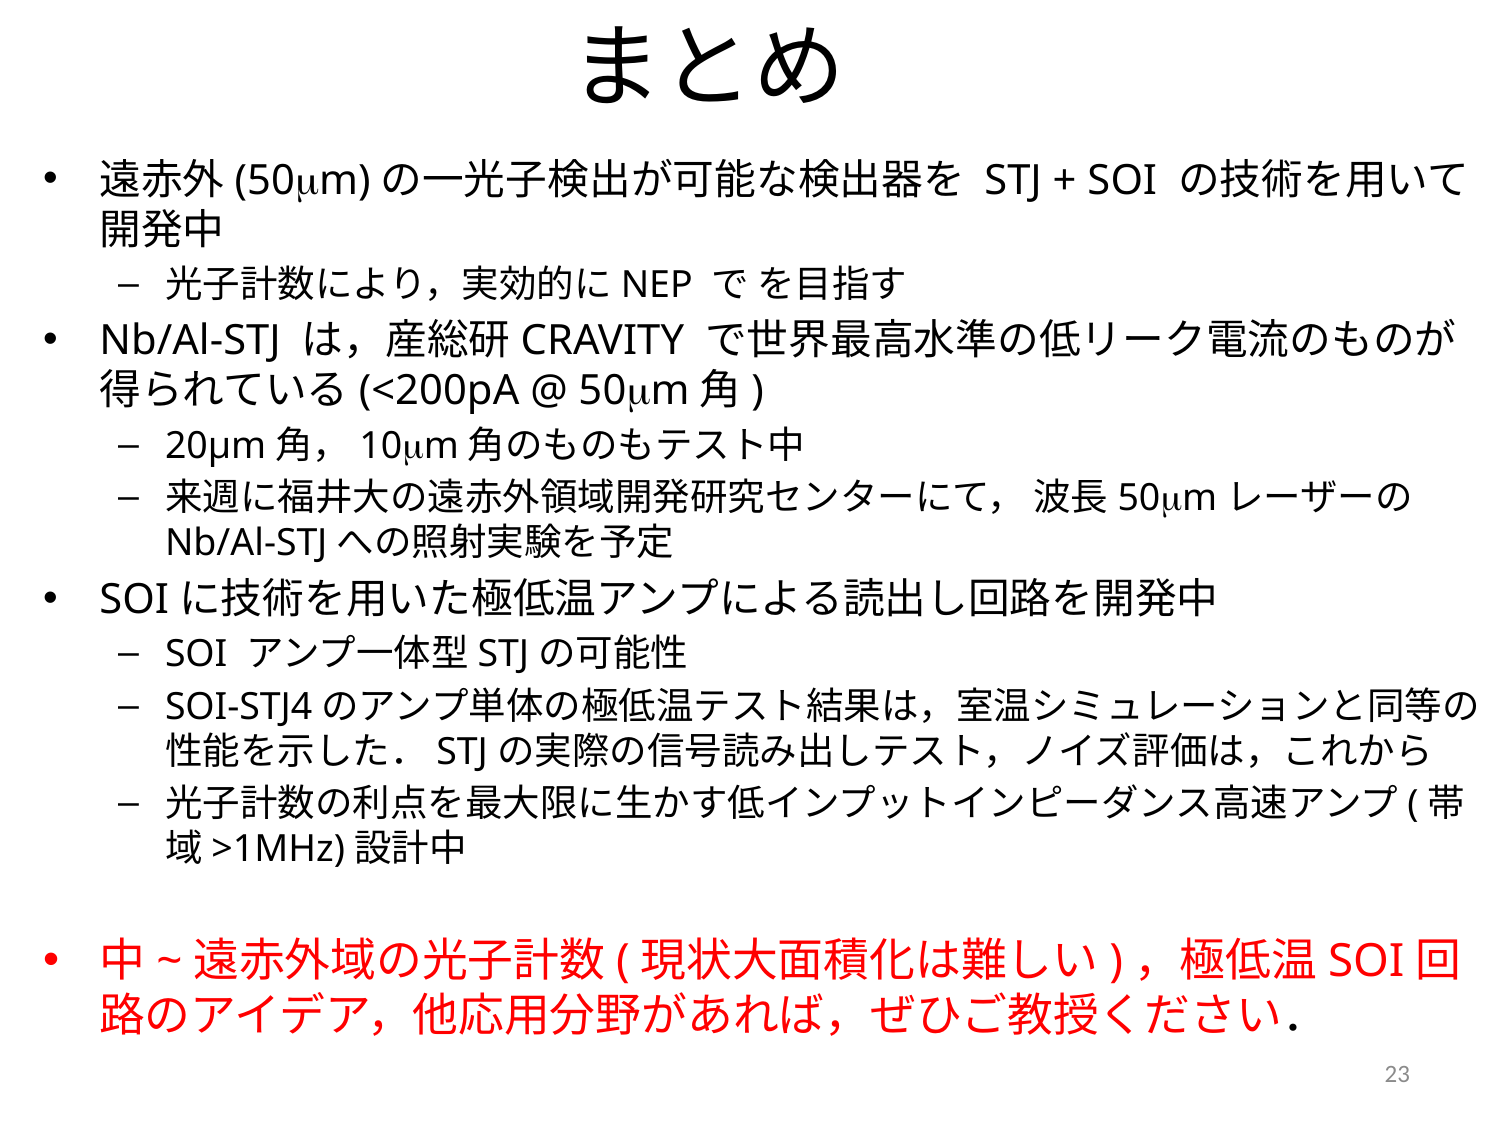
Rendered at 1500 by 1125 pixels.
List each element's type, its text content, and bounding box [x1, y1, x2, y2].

title まとめ [32, 0, 1383, 126]
slide_number 23 [1074, 1042, 1425, 1103]
